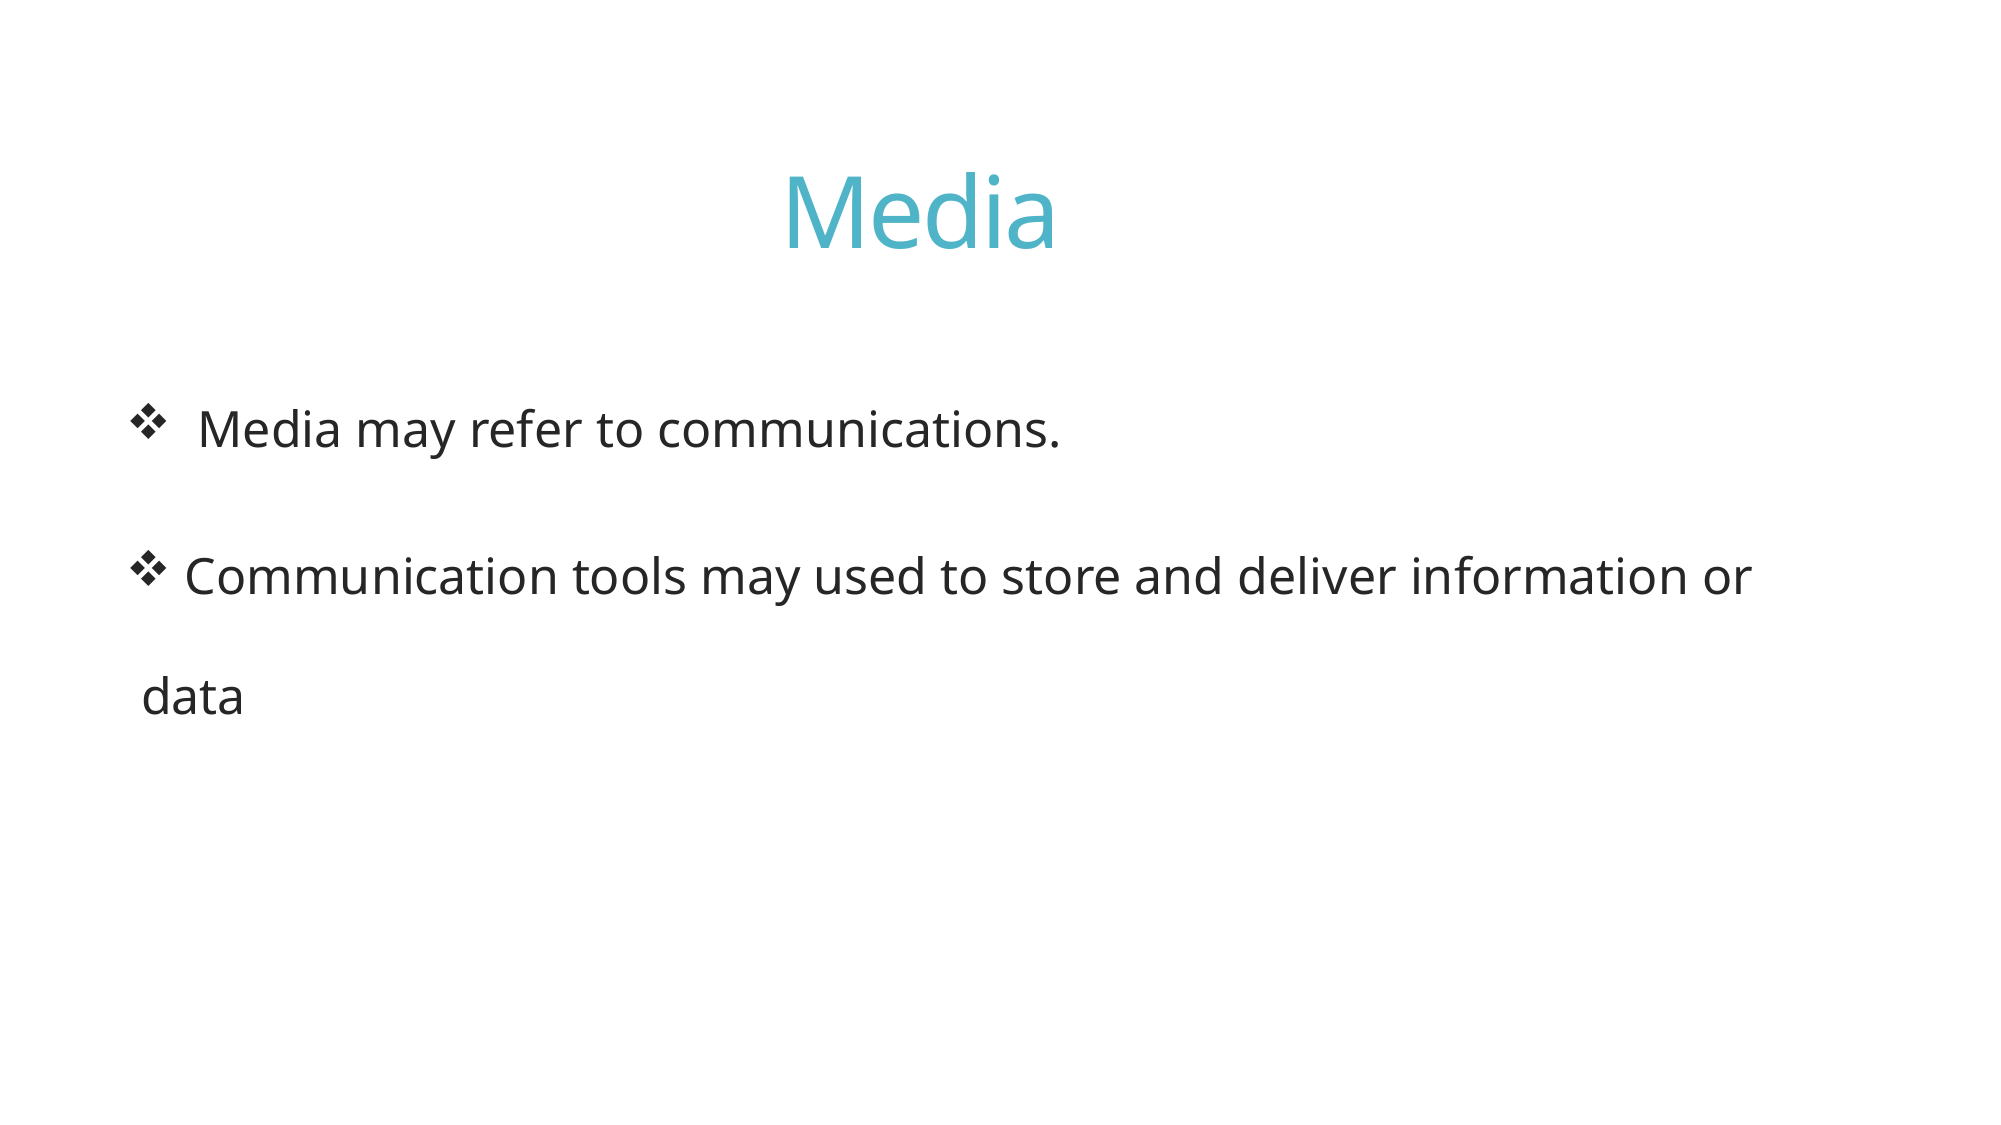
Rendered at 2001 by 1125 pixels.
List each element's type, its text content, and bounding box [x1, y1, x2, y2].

list Media may refer to communications. Communication tools may used to store and deliver information or data [111, 329, 1876, 948]
title Media [107, 81, 1875, 354]
